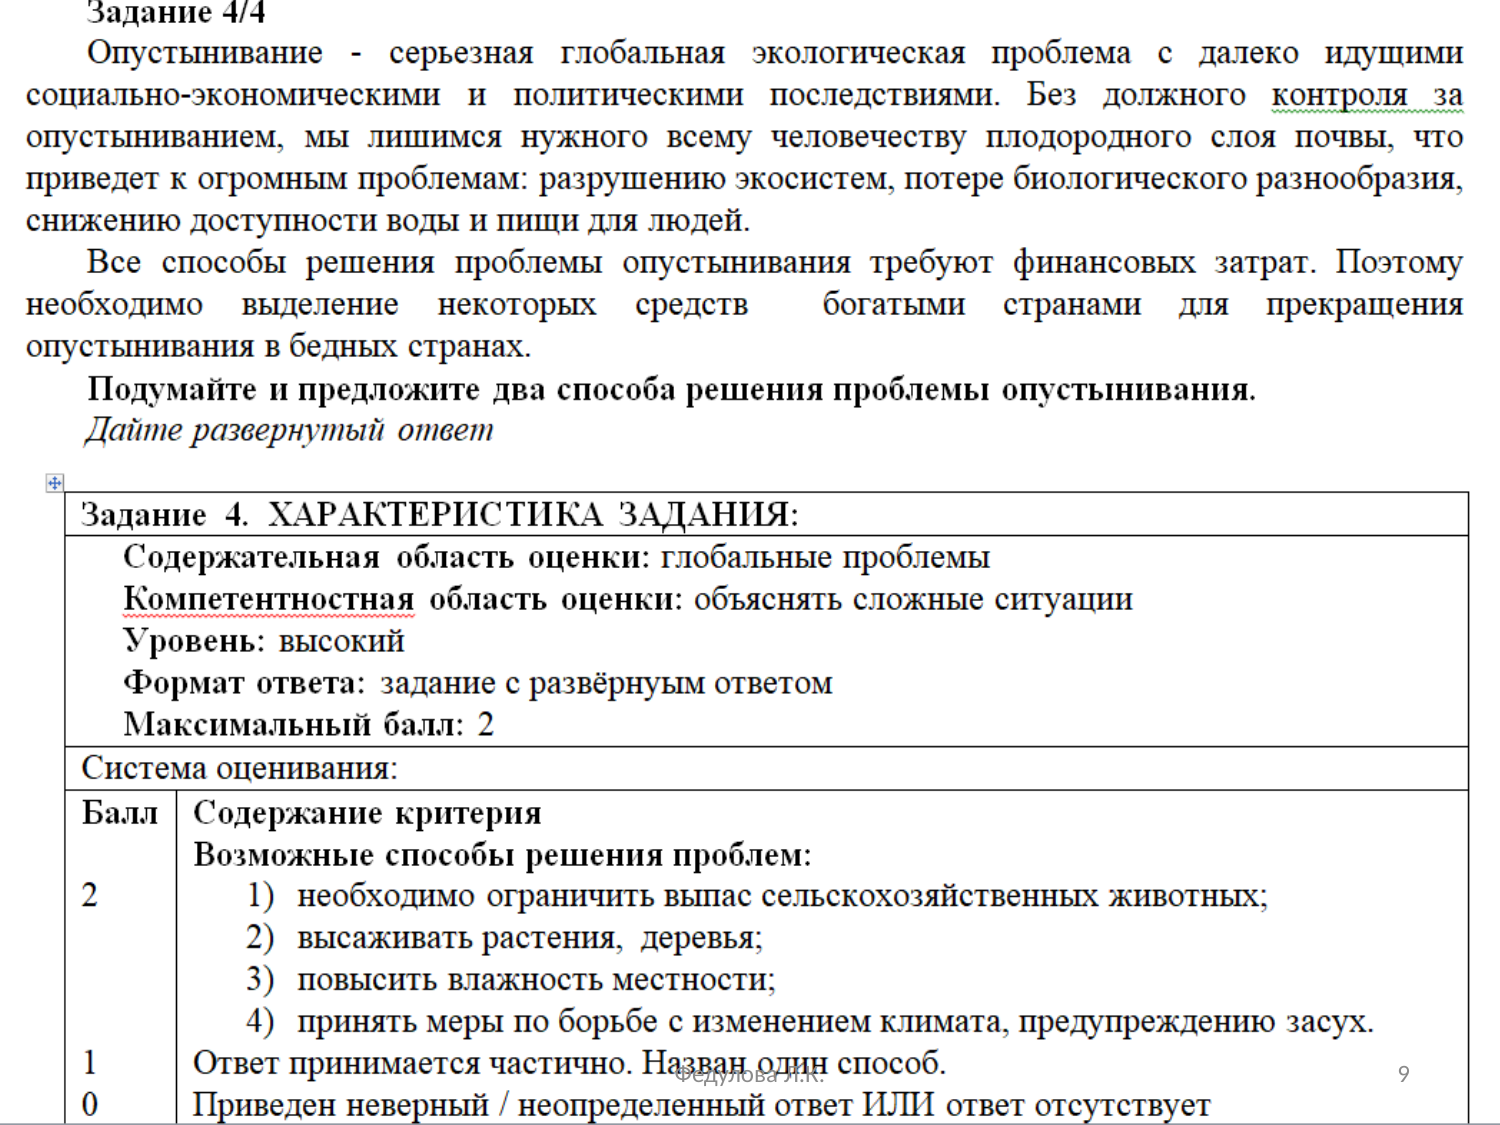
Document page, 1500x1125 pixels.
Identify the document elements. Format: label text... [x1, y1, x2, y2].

picture [0, 0, 1500, 1125]
slide_number 9 [1074, 1042, 1425, 1103]
footer Федулова Л.К. [512, 1042, 988, 1103]
